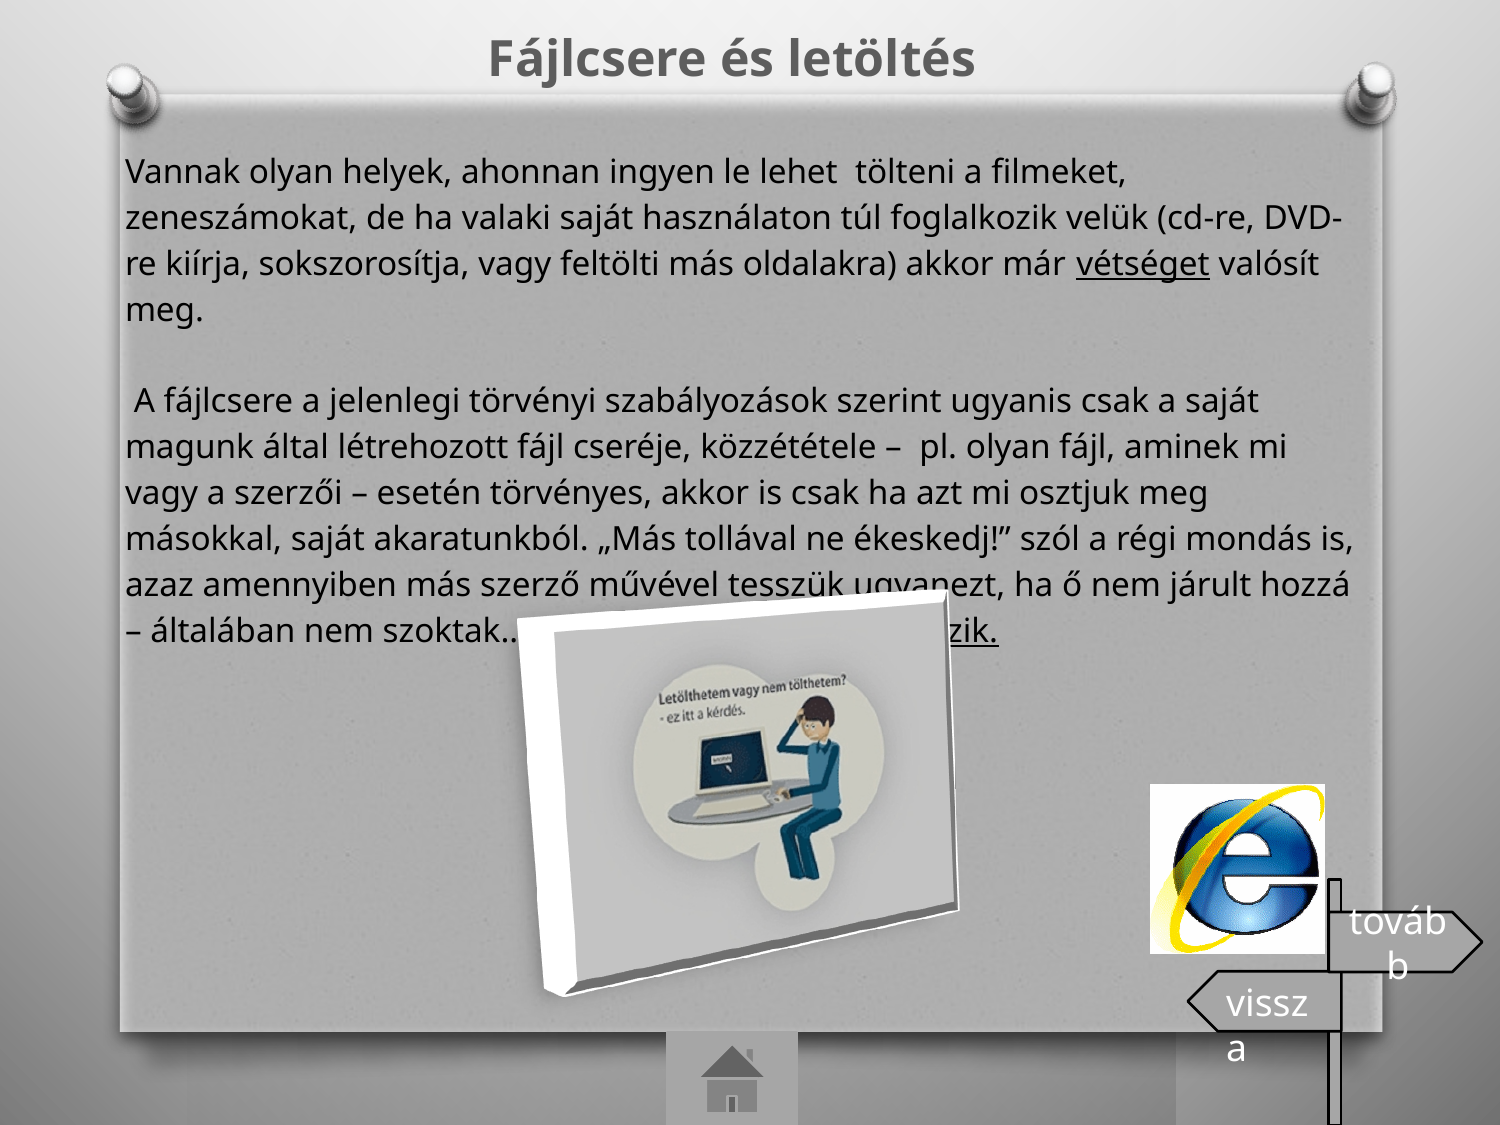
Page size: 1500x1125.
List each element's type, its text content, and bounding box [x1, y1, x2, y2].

picture [75, 29, 198, 137]
text_box tovább [1327, 910, 1484, 974]
picture [478, 562, 965, 1036]
text_box Vannak olyan helyek, ahonnan ingyen le lehet tölteni a filmeket, zeneszámokat, de ha valaki saját használaton túl foglalkozik velük (cd-re, DVD-re kiírja, sokszorosítja, vagy feltölti más oldalakra) akkor már vétséget valósít meg. A fájlcsere a jelenlegi törvényi szabályozások szerint ugyanis csak a saját magunk által létrehozott fájl cseréje, közzététele – pl. olyan fájl, aminek mi vagy a szerzői – esetén törvényes, akkor is csak ha azt mi osztjuk meg másokkal, saját akaratunkból. „Más tollával ne ékeskedj!” szól a régi mondás is, azaz amennyiben más szerző művével tesszük ugyanezt, ha ő nem járult hozzá – általában nem szoktak… – akkor az, törvénybe ütközik. [110, 137, 1375, 656]
text_box vissza [1211, 971, 1340, 1076]
text_box [666, 1037, 798, 1125]
text_box [1186, 977, 1211, 1027]
text_box [1327, 1033, 1342, 1125]
text_box Fájlcsere és letöltés [473, 19, 992, 94]
picture [1317, 35, 1439, 147]
text_box [1328, 878, 1342, 910]
picture [1150, 765, 1326, 972]
